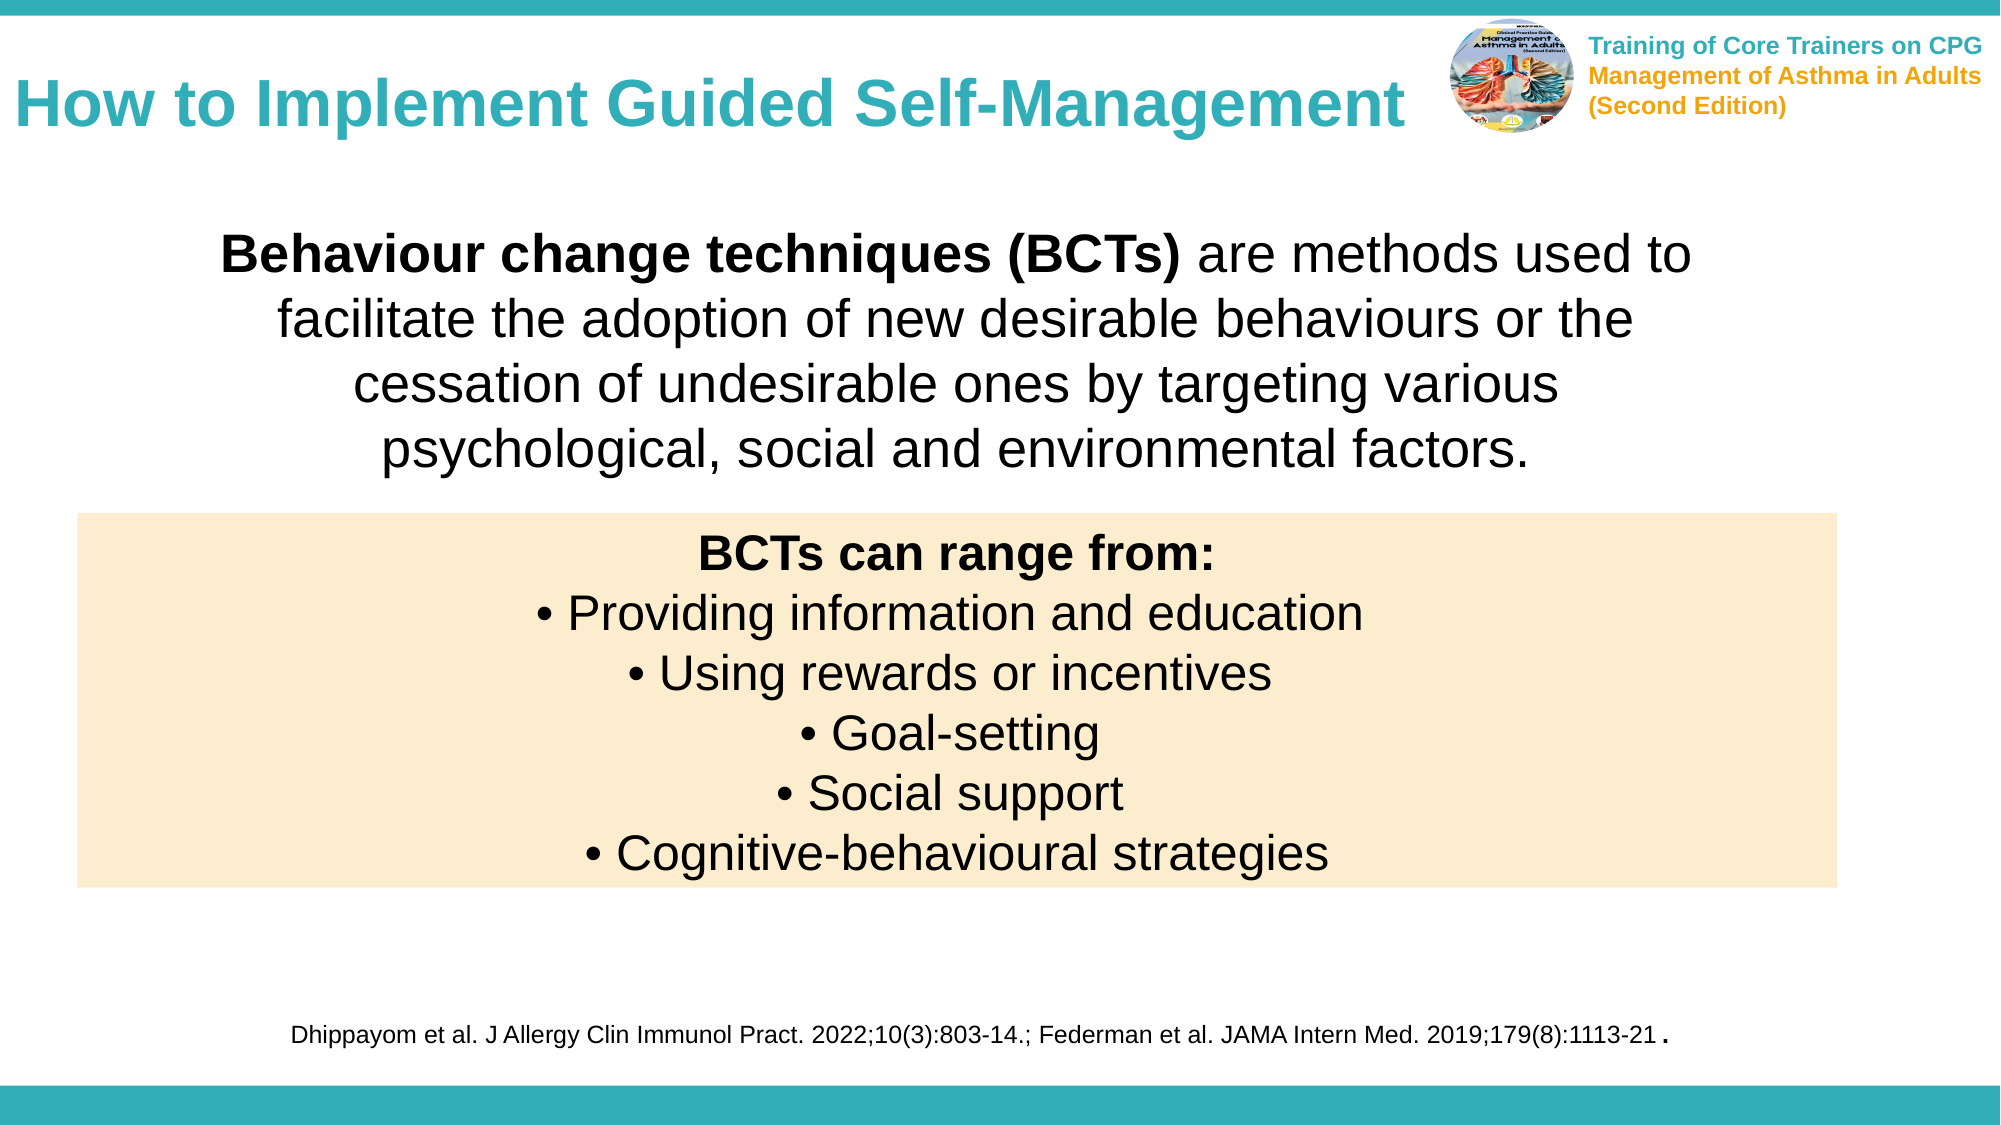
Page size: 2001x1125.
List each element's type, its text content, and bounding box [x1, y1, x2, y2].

list How to Implement Guided Self-Management [0, 36, 1712, 163]
text_box BCTs can range from: • Providing information and education • Using rewards or incentives • Goal-setting • Social support • Cognitive-behavioural strategies [77, 512, 1837, 888]
text_box Behaviour change techniques (BCTs) are methods used to facilitate the adoption of new desirable behaviours or the cessation of undesirable ones by targeting various psychological, social and environmental factors. [180, 211, 1734, 486]
picture [1467, 18, 1557, 36]
text_box Dhippayom et al. J Allergy Clin Immunol Pract. 2022;10(3):803-14.; Federman et al. JAMA Intern Med. 2019;179(8):1113-21. [275, 998, 1768, 1059]
